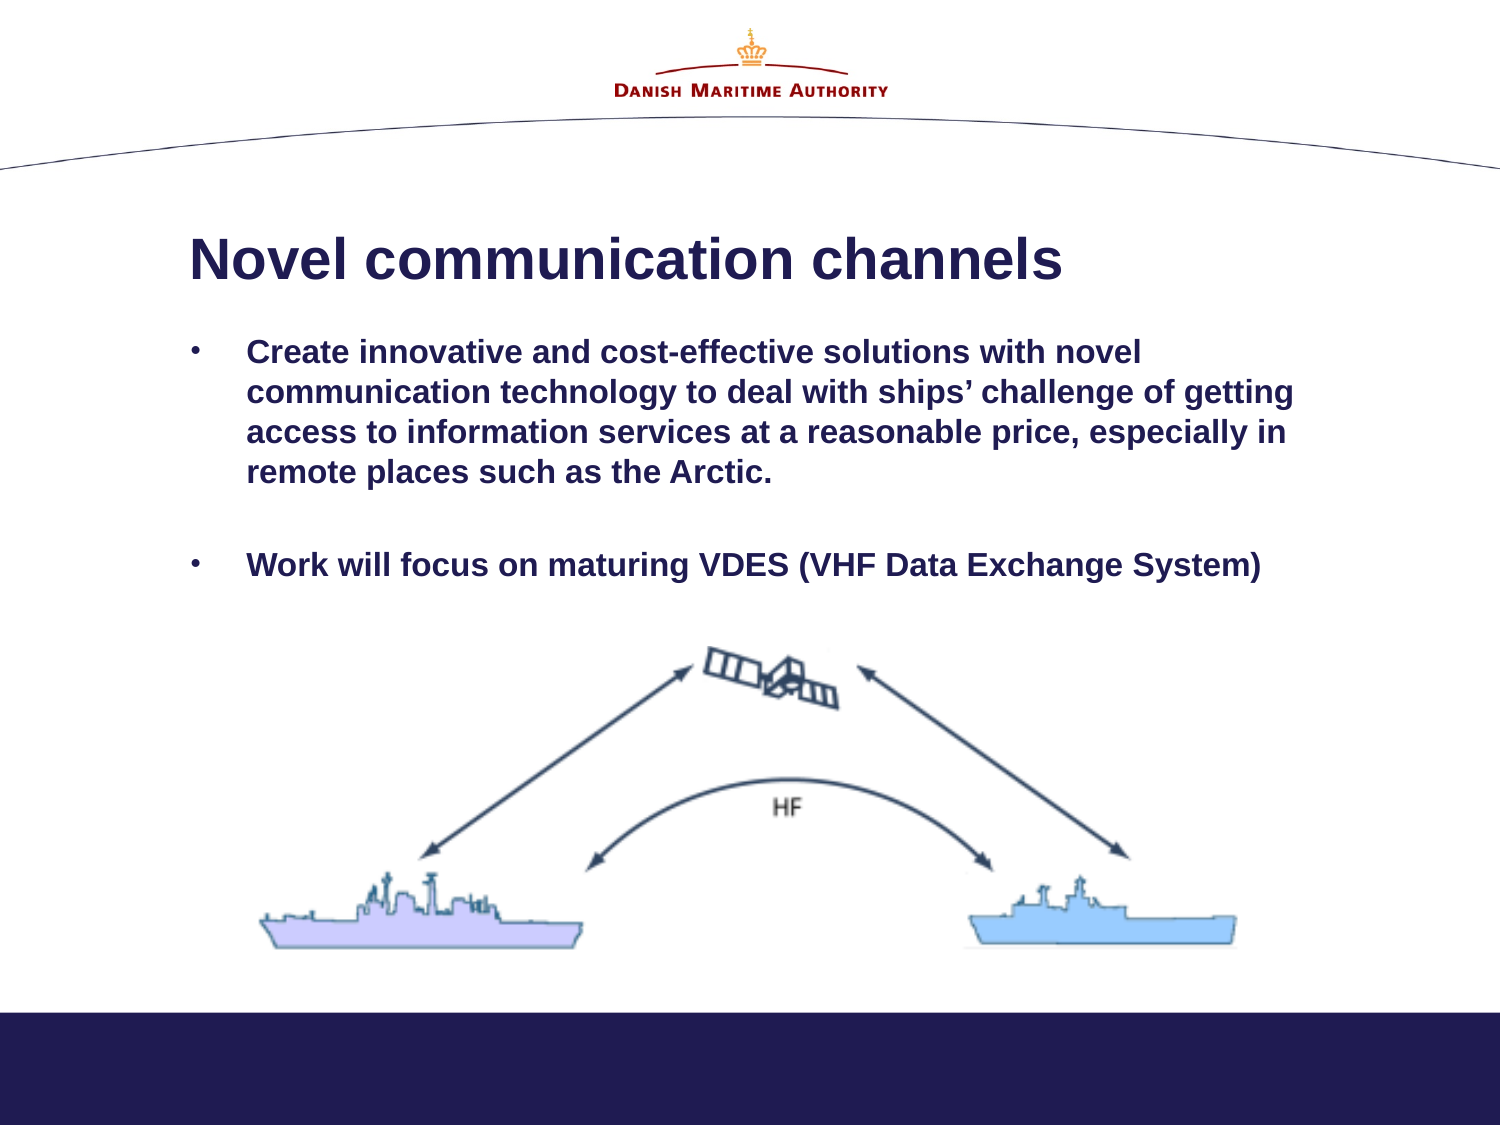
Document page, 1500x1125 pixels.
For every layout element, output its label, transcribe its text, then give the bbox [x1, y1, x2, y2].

list Create innovative and cost-effective solutions with novel communication technology to deal with ships’ challenge of getting access to information services at a reasonable price, especially in remote places such as the Arctic. Work will focus on maturing VDES (VHF Data Exchange System) [174, 322, 1388, 988]
picture [252, 645, 1248, 952]
title Novel communication channels [174, 224, 1388, 288]
picture [0, 28, 1500, 184]
